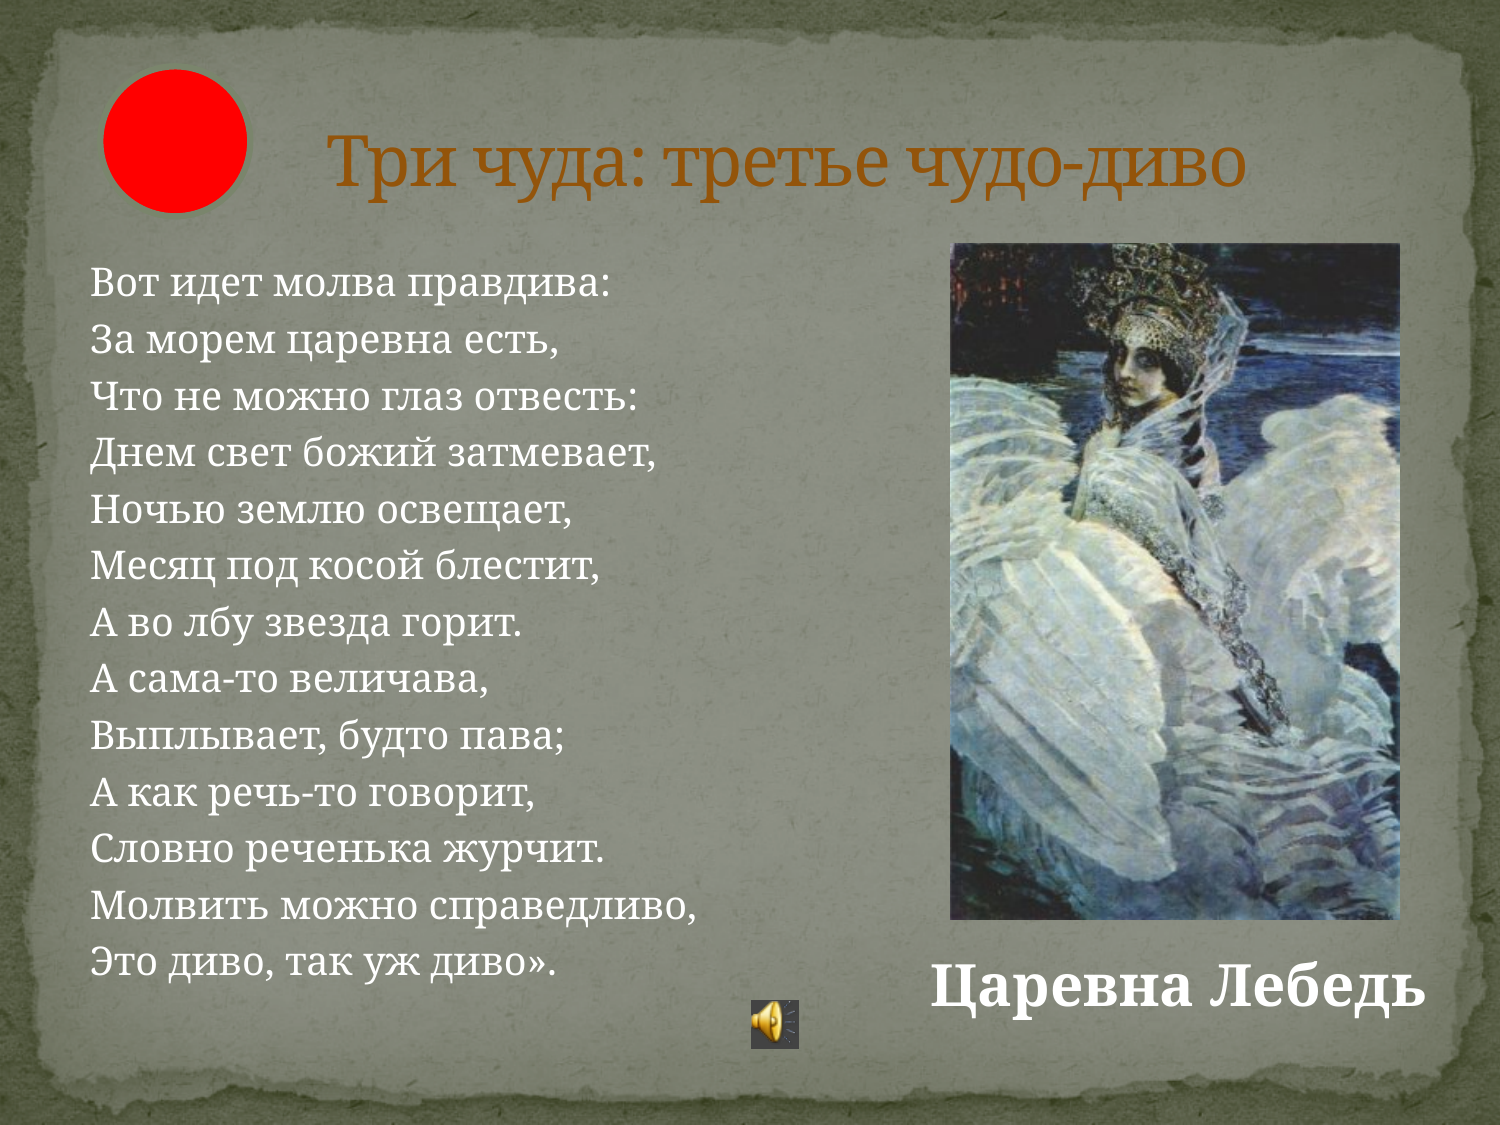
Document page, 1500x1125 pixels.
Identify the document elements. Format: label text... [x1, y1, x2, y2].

list Вот идет молва правдива: За морем царевна есть, Что не можно глаз отвесть: Днем свет божий затмевает, Ночью землю освещает, Месяц под косой блестит, А во лбу звезда горит. А сама-то величава, Выплывает, будто пава; А как речь-то говорит, Словно реченька журчит. Молвить можно справедливо, Это диво, так уж диво». [75, 249, 1425, 1000]
text_box [97, 63, 254, 220]
picture [750, 1000, 800, 1049]
text_box Царевна Лебедь [915, 940, 1447, 1026]
title Три чуда: третье чудо-диво [194, 54, 1412, 209]
picture [950, 243, 1400, 920]
